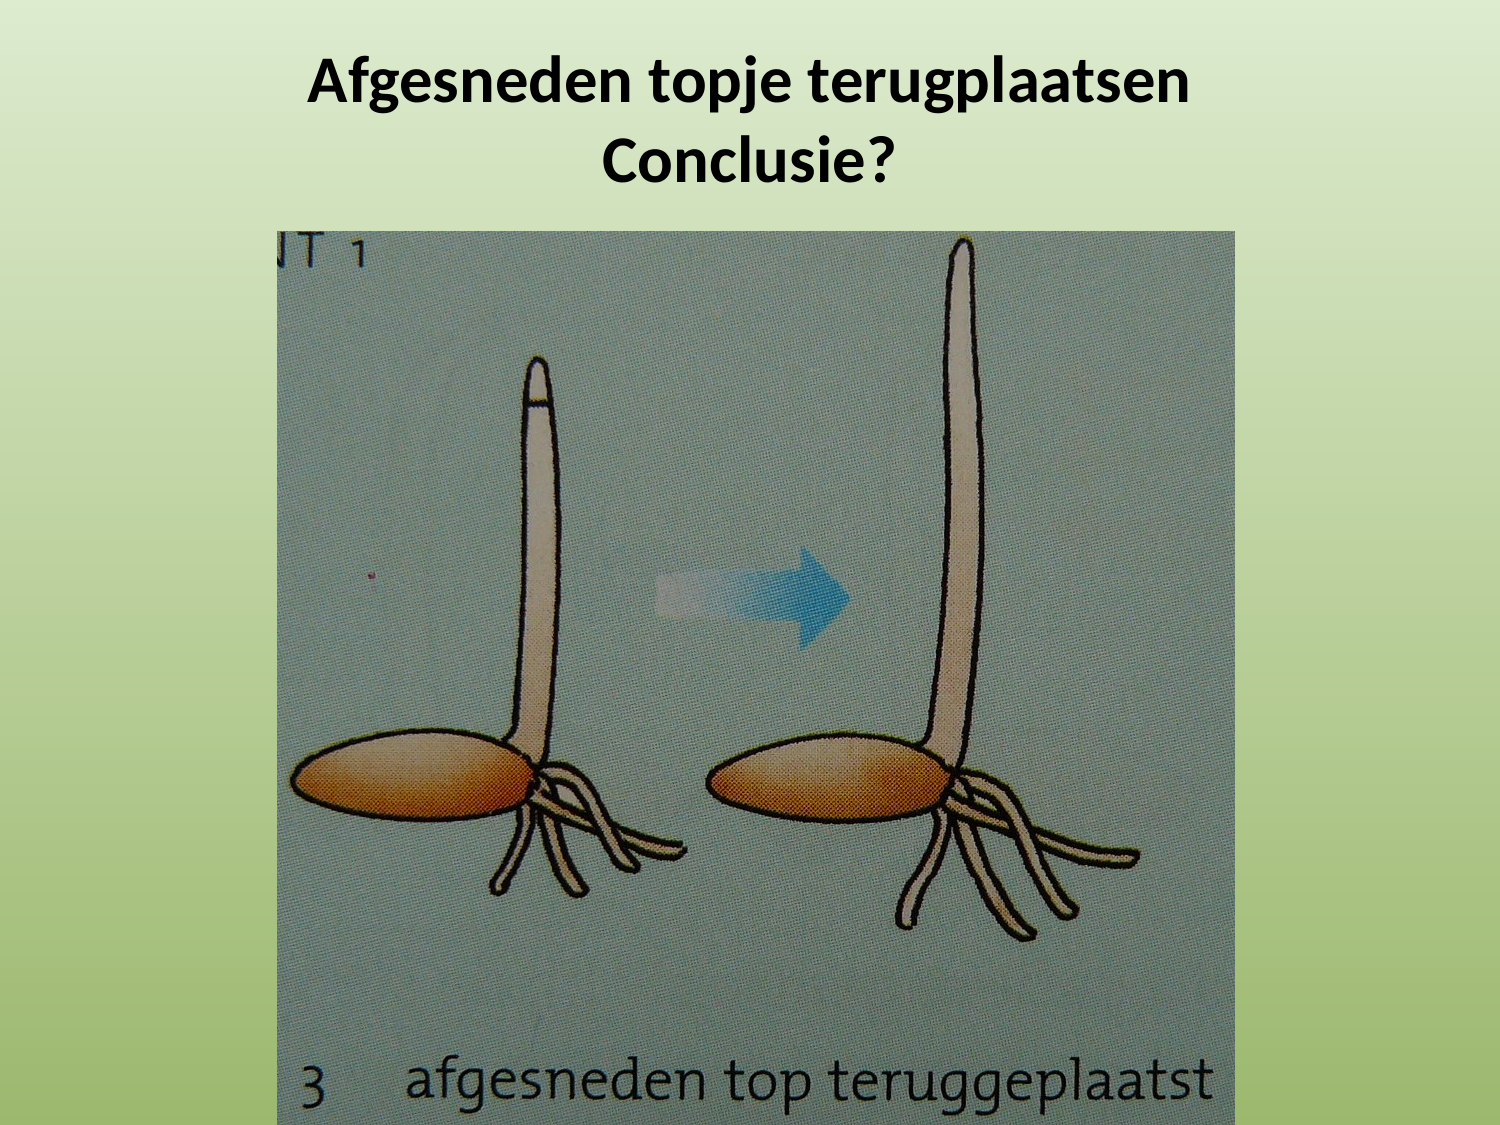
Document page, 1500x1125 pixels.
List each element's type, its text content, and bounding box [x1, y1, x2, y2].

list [277, 231, 1235, 1125]
title Afgesneden topje terugplaatsen Conclusie? [75, 0, 1425, 233]
